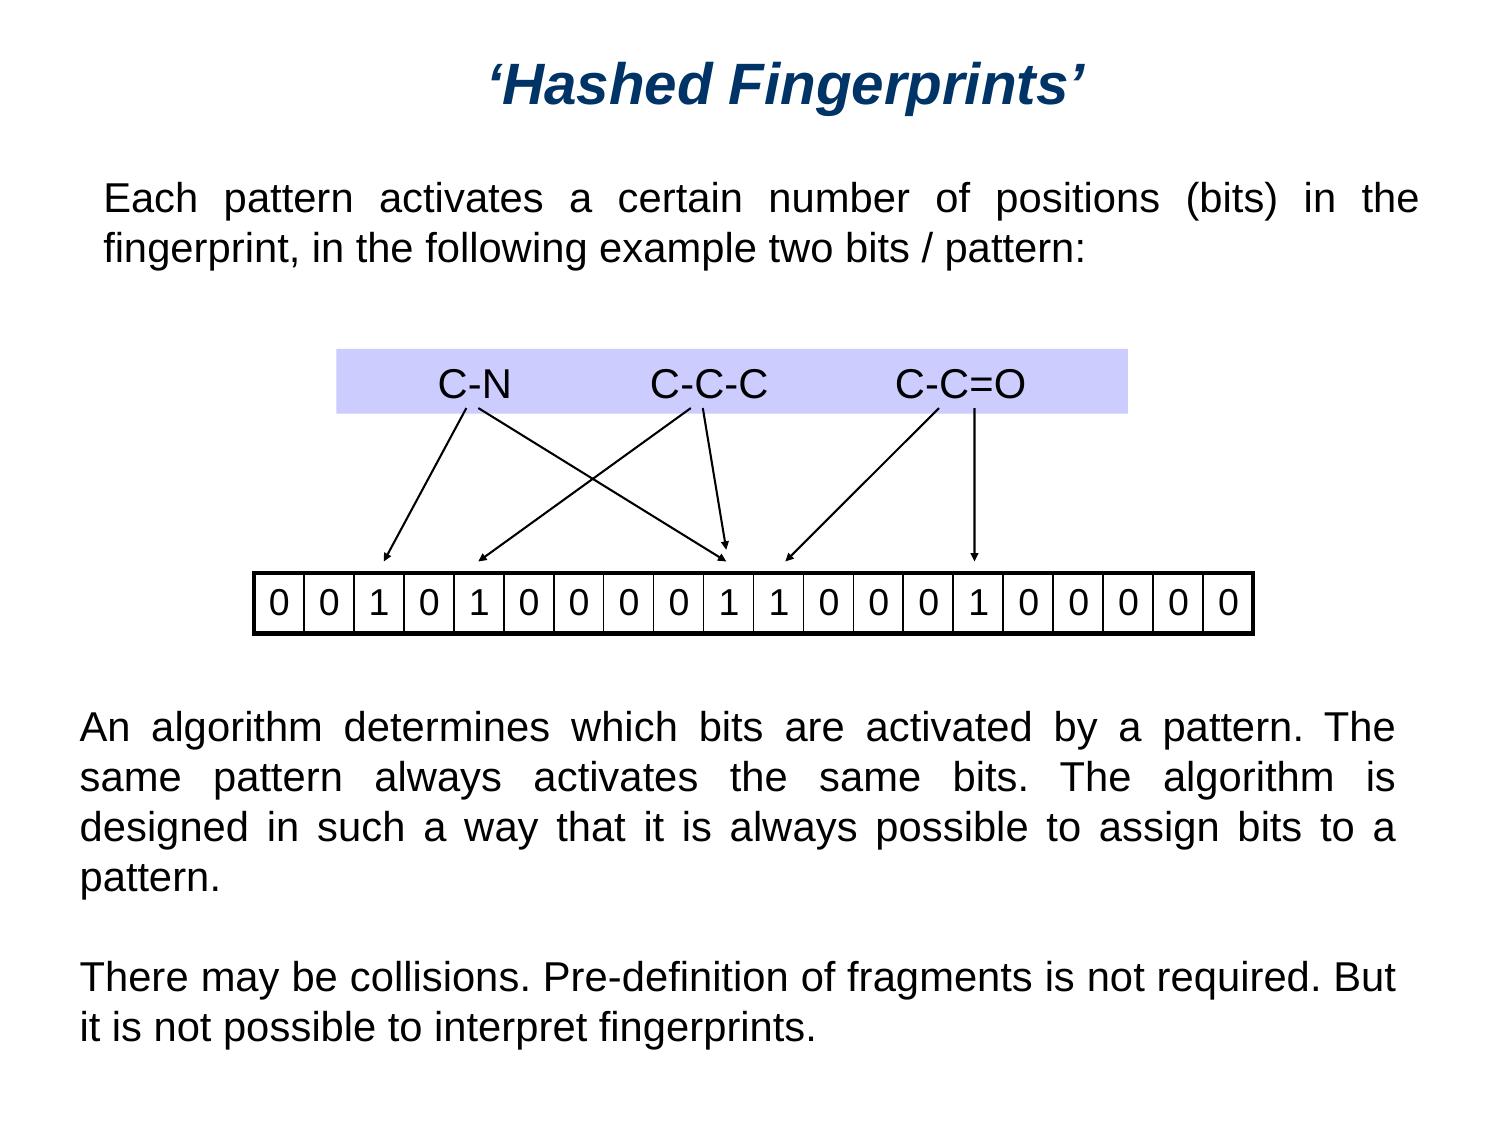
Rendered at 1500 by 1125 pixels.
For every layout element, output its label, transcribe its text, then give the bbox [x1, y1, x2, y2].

table_header 0 [804, 575, 853, 631]
text_box Each pattern activates a certain number of positions (bits) in the fingerprint, in the following example two bits / pattern: [88, 163, 1436, 279]
table_header 0 [505, 575, 553, 631]
table_header 0 [305, 575, 353, 631]
table_header 0 [654, 575, 703, 631]
table_header 0 [1204, 575, 1251, 631]
text_box ‘Hashed Fingerprints’ [112, 47, 1459, 126]
text_box [593, 479, 727, 562]
table_header 1 [954, 575, 1002, 631]
text_box [785, 407, 940, 562]
table_header 0 [904, 575, 952, 631]
table_header 0 [854, 575, 902, 631]
table_header 1 [704, 575, 753, 631]
text_box An algorithm determines which bits are activated by a pattern. The same pattern always activates the same bits. The algorithm is designed in such a way that it is always possible to assign bits to a pattern. There may be collisions. Pre-definition of fragments is not required. But it is not possible to interpret fingerprints. [64, 692, 1412, 1058]
table_header 0 [405, 575, 453, 631]
text_box [970, 408, 979, 562]
table_header 1 [355, 575, 403, 631]
table_header 0 [1104, 575, 1152, 631]
table_header 0 [1154, 575, 1202, 631]
table_header 0 [256, 575, 303, 631]
table_header 0 [555, 575, 603, 631]
table_header 0 [1054, 575, 1102, 631]
text_box [478, 407, 691, 562]
table_header 1 [455, 575, 503, 631]
text_box C-N C-C-C C-C=O [336, 348, 1128, 414]
table_header 0 [1004, 575, 1052, 631]
text_box [702, 408, 729, 550]
text_box [383, 408, 467, 562]
table_header 0 [604, 575, 653, 631]
table_header 1 [754, 575, 803, 631]
